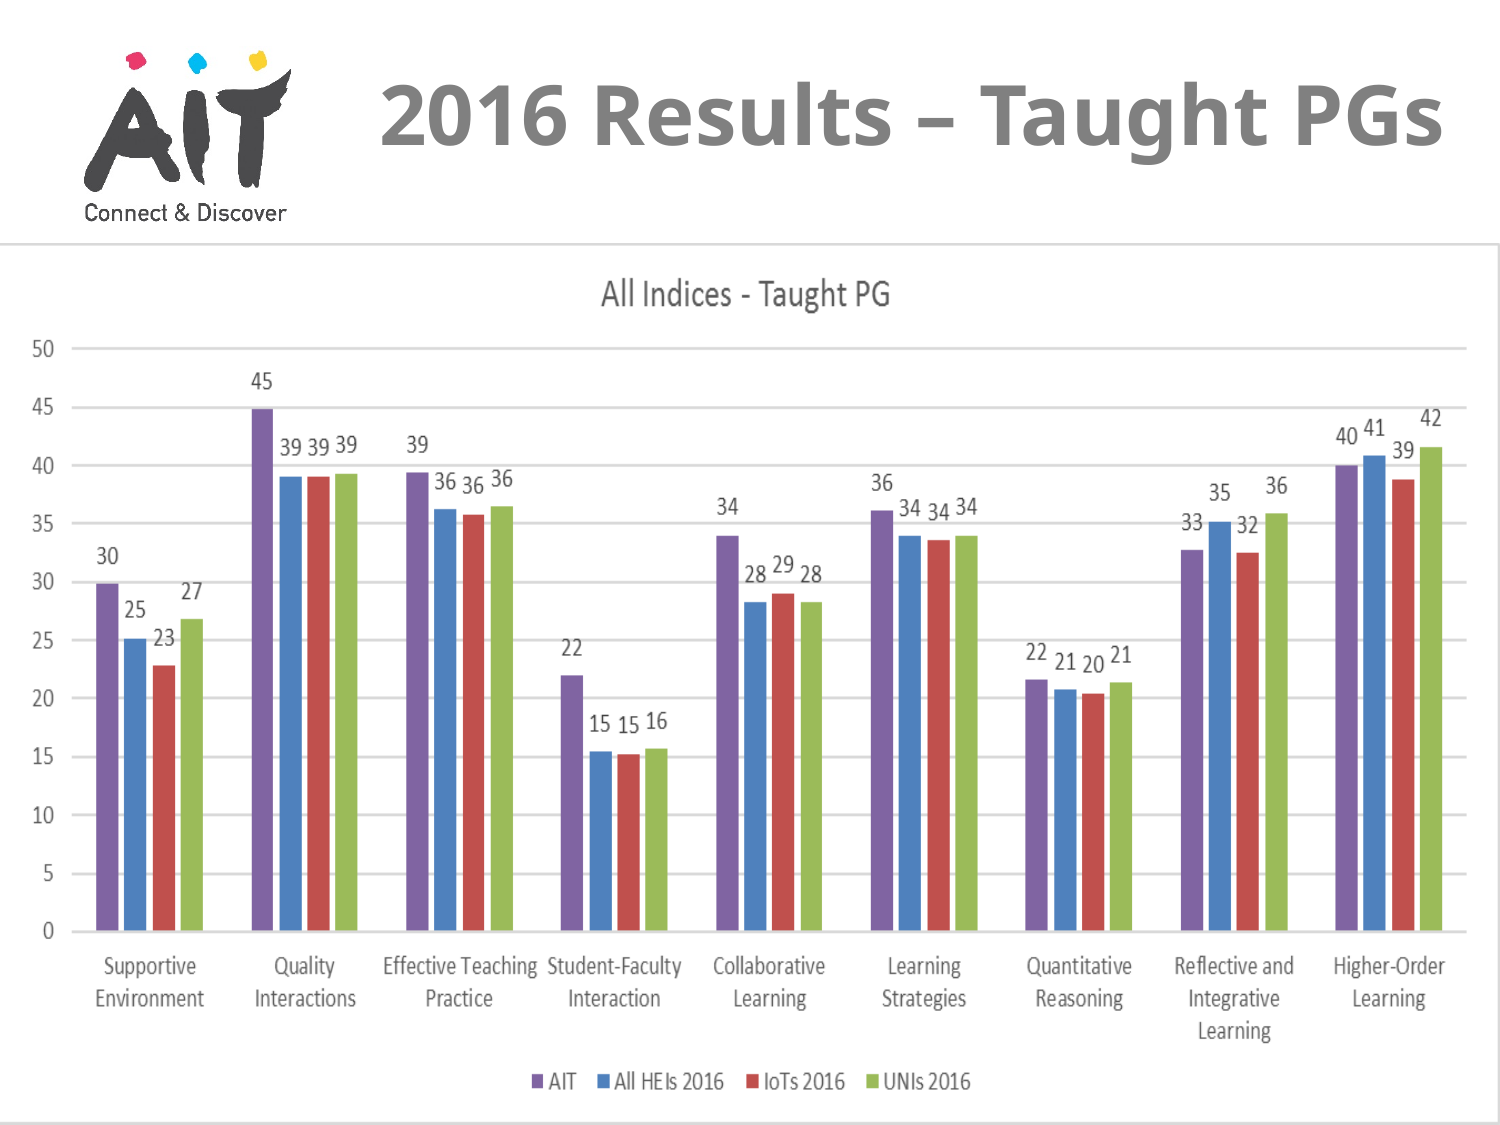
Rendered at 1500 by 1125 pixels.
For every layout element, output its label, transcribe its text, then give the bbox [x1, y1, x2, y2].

text_box 2016 Results – Taught PGs [324, 54, 1483, 170]
picture [0, 243, 1500, 1125]
picture [64, 46, 315, 233]
